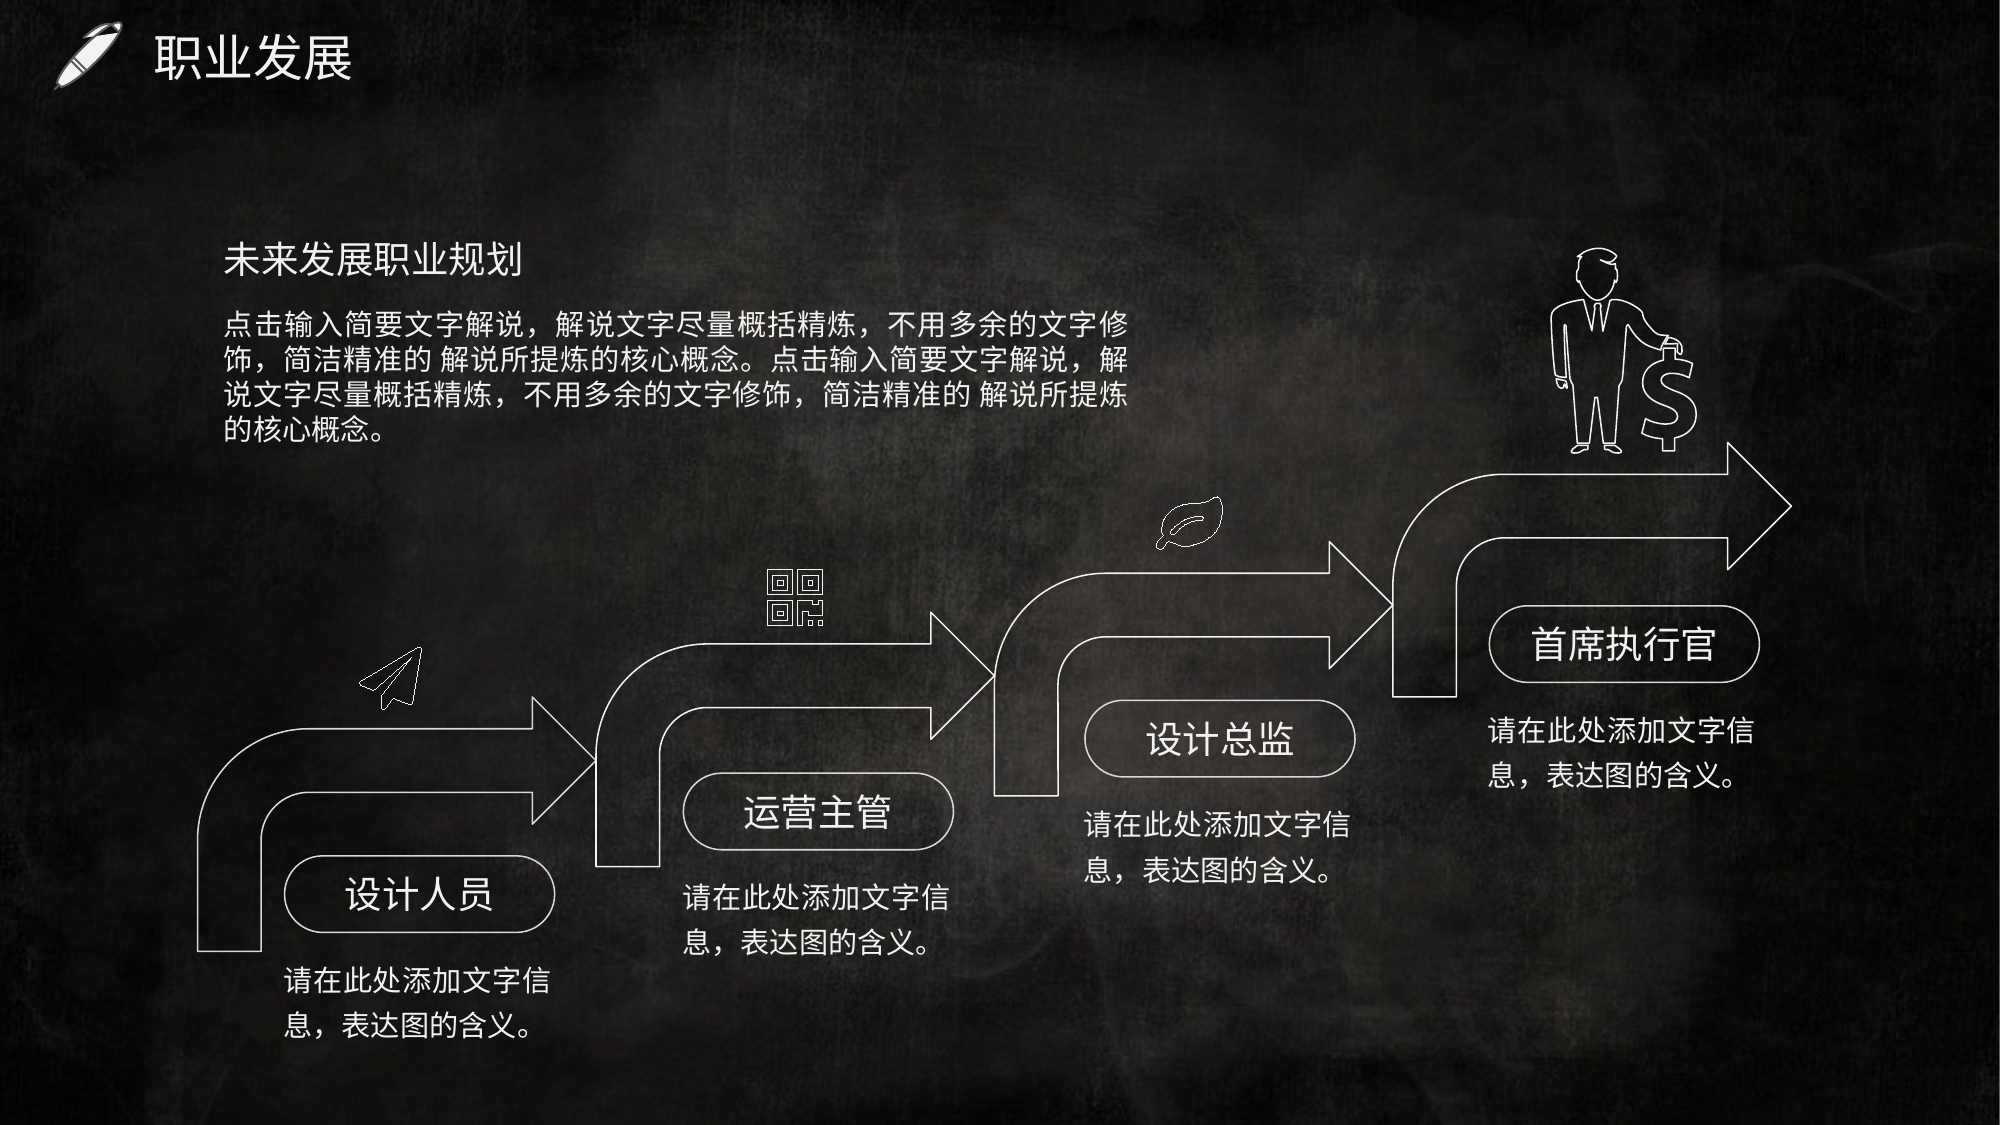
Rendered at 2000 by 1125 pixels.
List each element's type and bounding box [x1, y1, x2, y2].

picture [0, 0, 2000, 1125]
text_box [1550, 241, 1697, 454]
